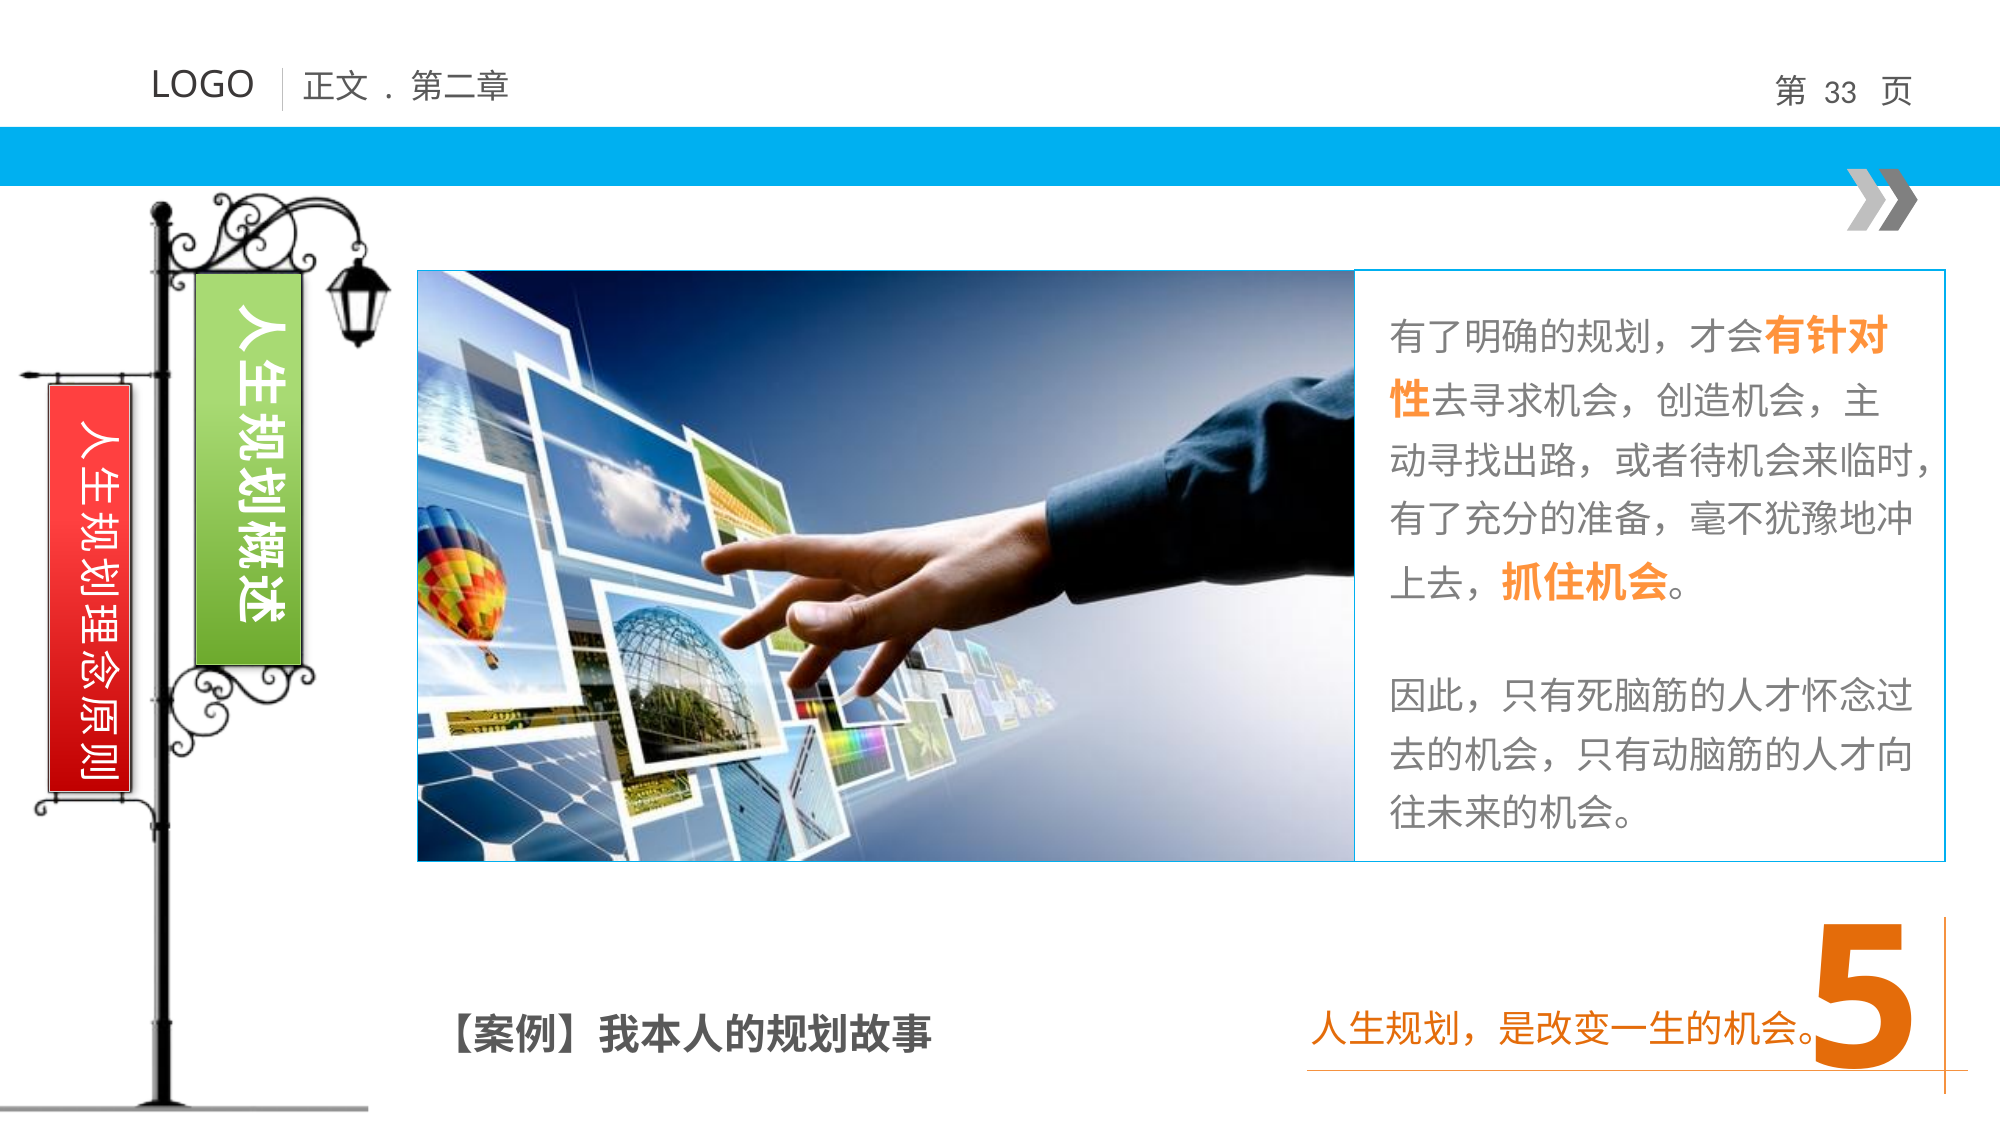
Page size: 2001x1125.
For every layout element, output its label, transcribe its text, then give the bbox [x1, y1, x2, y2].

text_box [1206, 860, 1969, 1118]
text_box 人生规划理念原则 [52, 404, 134, 799]
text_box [417, 270, 1945, 862]
text_box 【案例】我本人的规划故事 [417, 1000, 1206, 1066]
picture [0, 187, 413, 1125]
